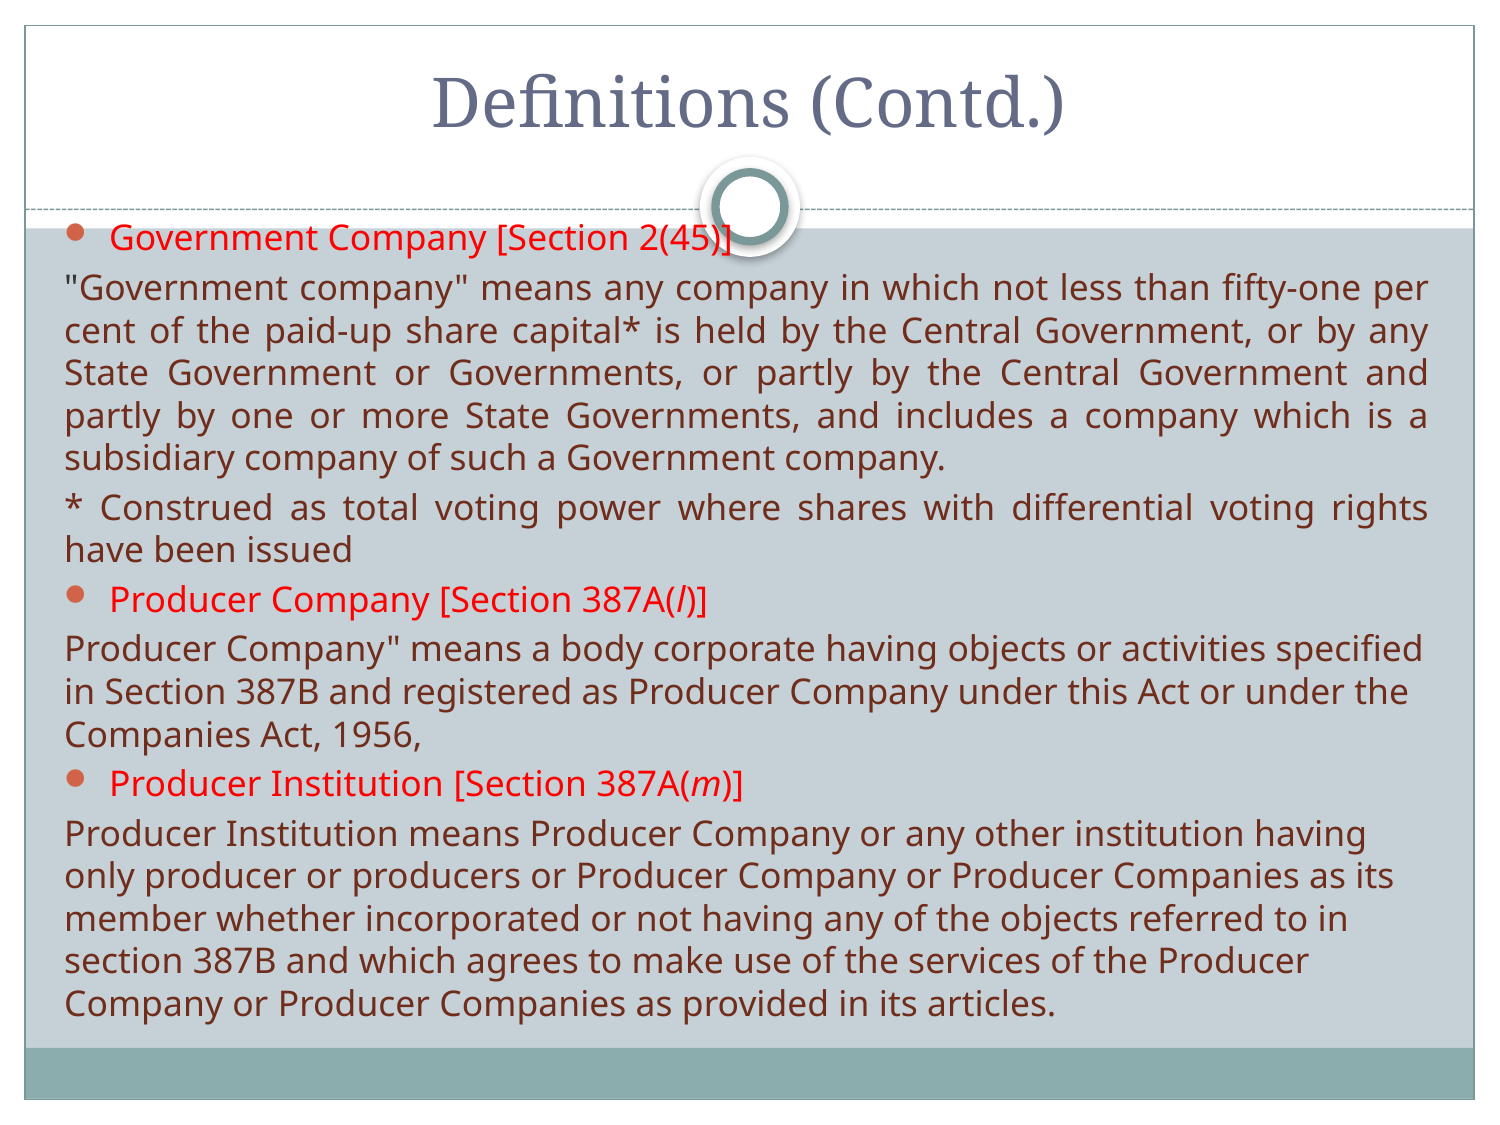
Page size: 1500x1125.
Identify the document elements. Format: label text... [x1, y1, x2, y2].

list Government Company [Section 2(45)] "Government company" means any company in which not less than fifty-one per cent of the paid-up share capital* is held by the Central Government, or by any State Government or Governments, or partly by the Central Government and partly by one or more State Governments, and includes a company which is a subsidiary company of such a Government company. * Construed as total voting power where shares with differential voting rights have been issued Producer Company [Section 387A(l)] Producer Company" means a body corporate having objects or activities specified in Section 387B and registered as Producer Company under this Act or under the Companies Act, 1956, Producer Institution [Section 387A(m)] Producer Institution means Producer Company or any other institution having only producer or producers or Producer Company or Producer Companies as its member whether incorporated or not having any of the objects referred to in section 387B and which agrees to make use of the services of the Producer Company or Producer Companies as provided in its articles. [49, 208, 1445, 1059]
title Definitions (Contd.) [49, 37, 1450, 149]
